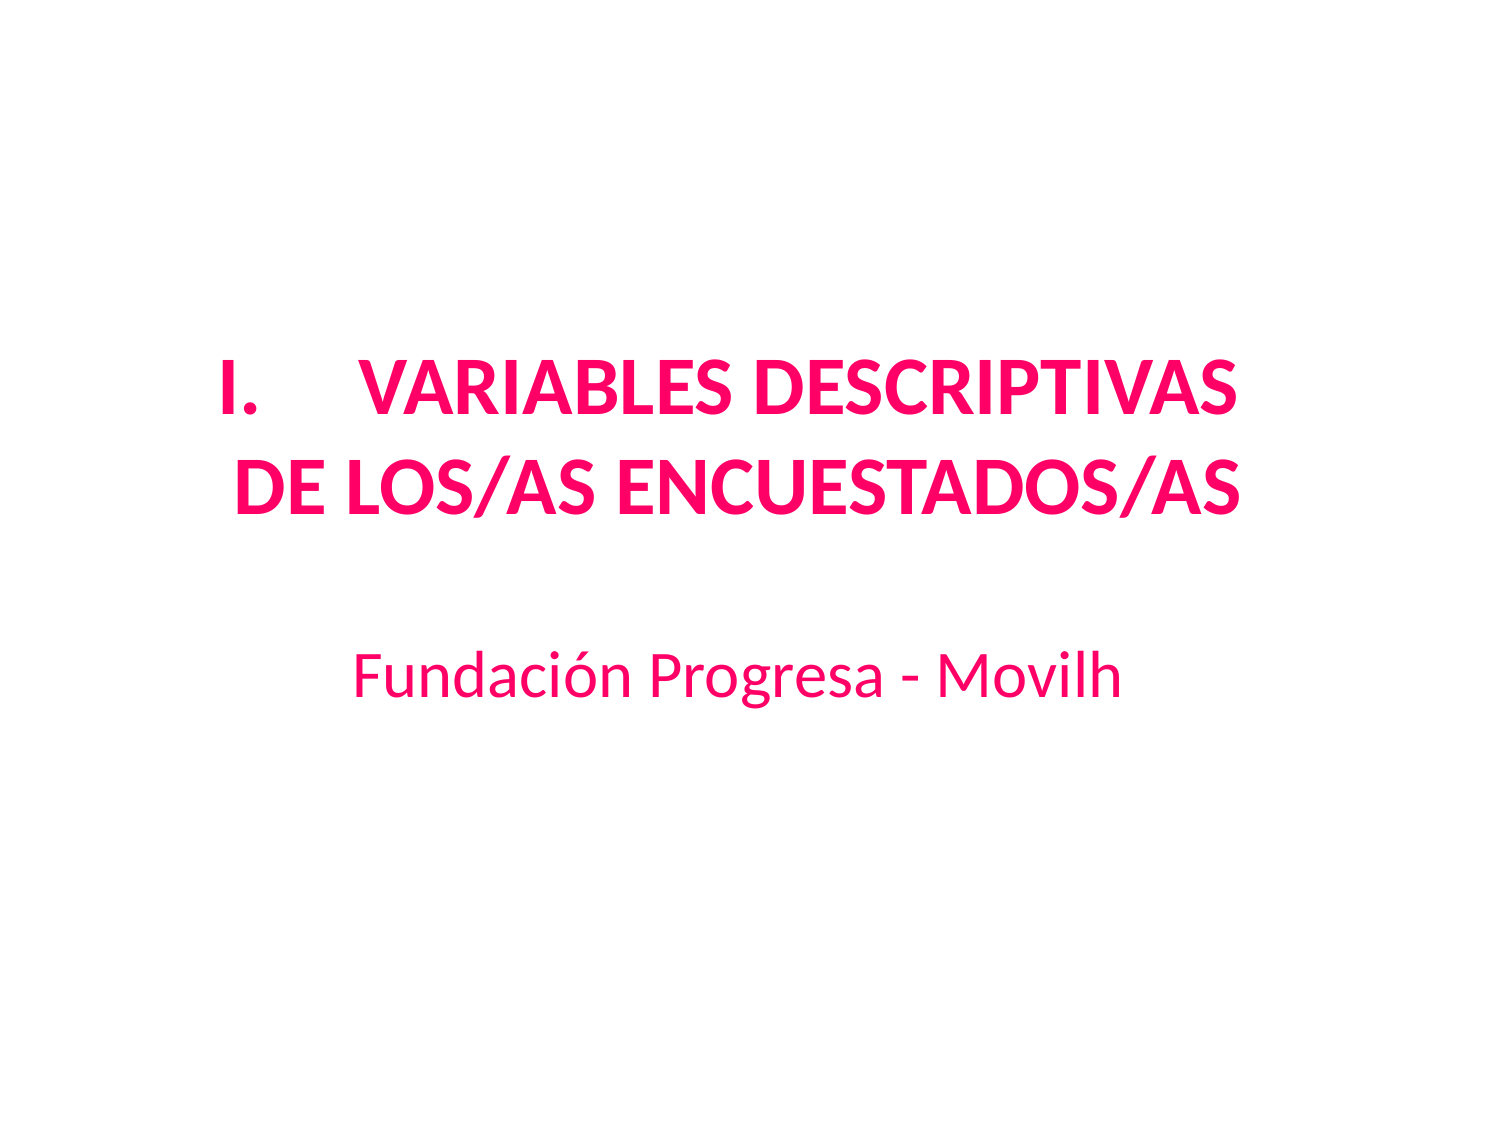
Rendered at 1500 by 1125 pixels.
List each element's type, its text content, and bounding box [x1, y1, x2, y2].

text_box VARIABLES DESCRIPTIVAS DE LOS/AS ENCUESTADOS/AS Fundación Progresa - Movilh [76, 314, 1400, 728]
